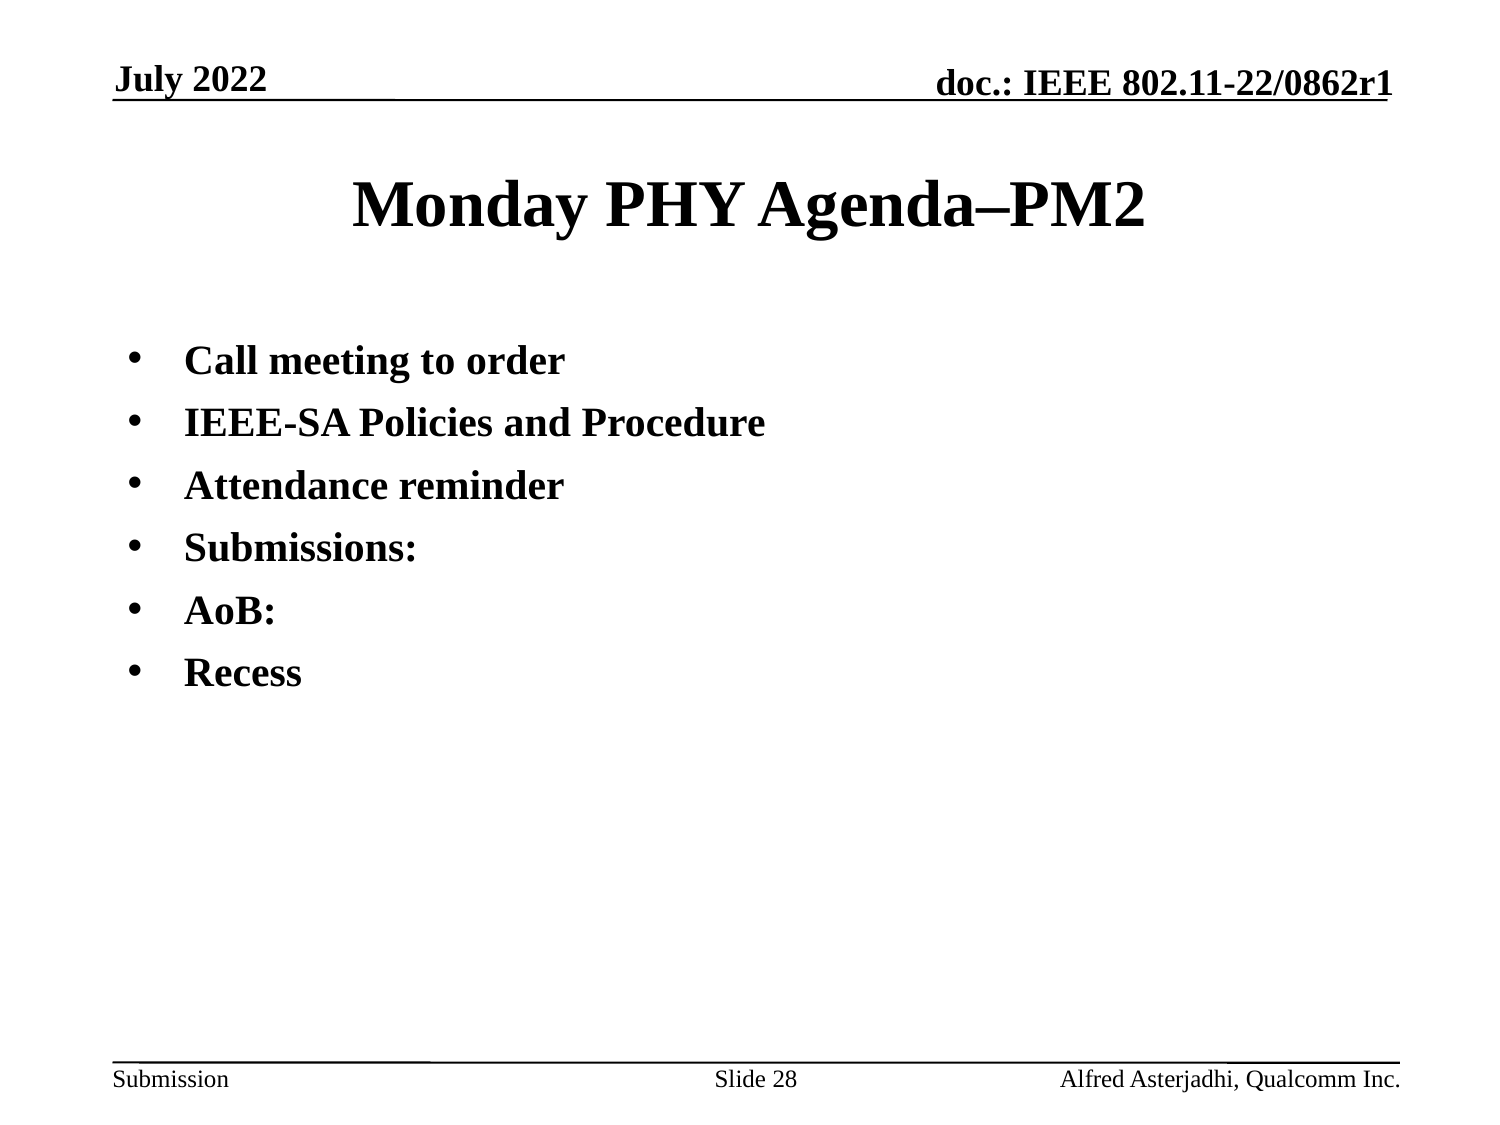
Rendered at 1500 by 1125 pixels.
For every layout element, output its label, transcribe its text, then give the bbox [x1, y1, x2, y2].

list Call meeting to order IEEE-SA Policies and Procedure Attendance reminder Submissions: AoB: Recess [112, 324, 1388, 1000]
slide_number Slide 28 [712, 1061, 800, 1123]
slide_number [114, 54, 423, 100]
title Monday PHY Agenda–PM2 [112, 112, 1388, 288]
footer Alfred Asterjadhi, Qualcomm Inc. [878, 1061, 1402, 1093]
